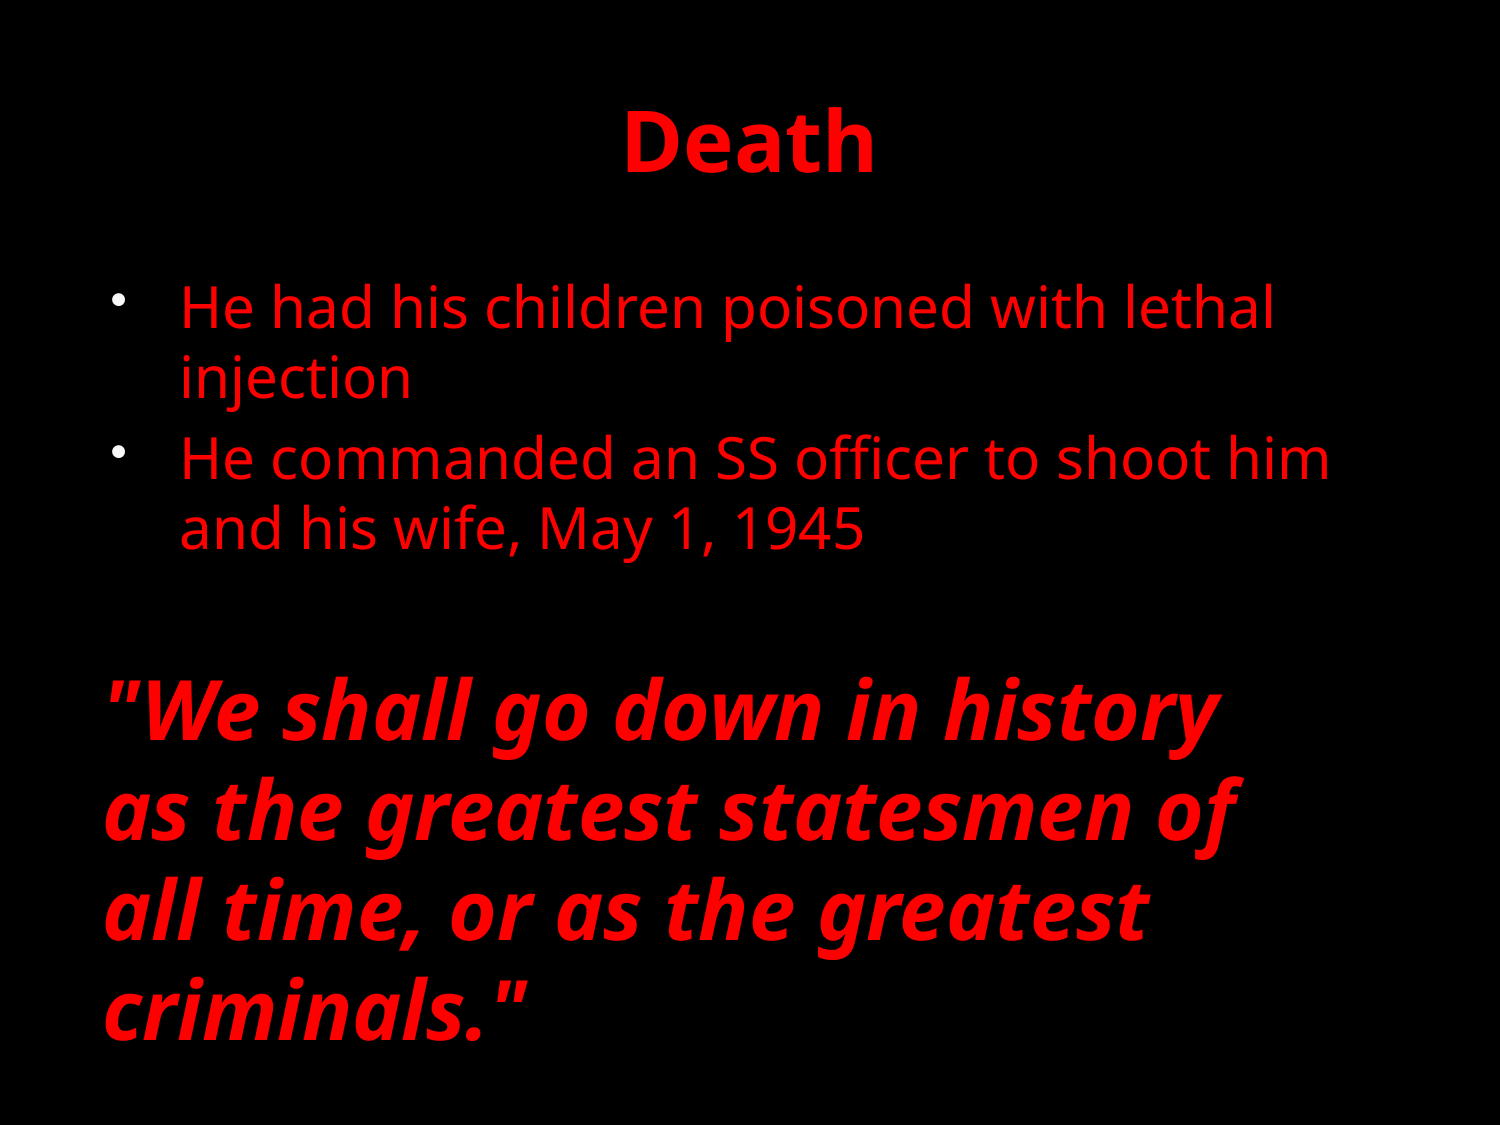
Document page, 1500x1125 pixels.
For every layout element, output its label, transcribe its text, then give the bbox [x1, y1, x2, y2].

list He had his children poisoned with lethal injection He commanded an SS officer to shoot him and his wife, May 1, 1945 [75, 262, 1425, 1035]
text_box "We shall go down in history as the greatest statesmen of all time, or as the greatest criminals." [87, 649, 1338, 1065]
title Death [75, 45, 1425, 233]
